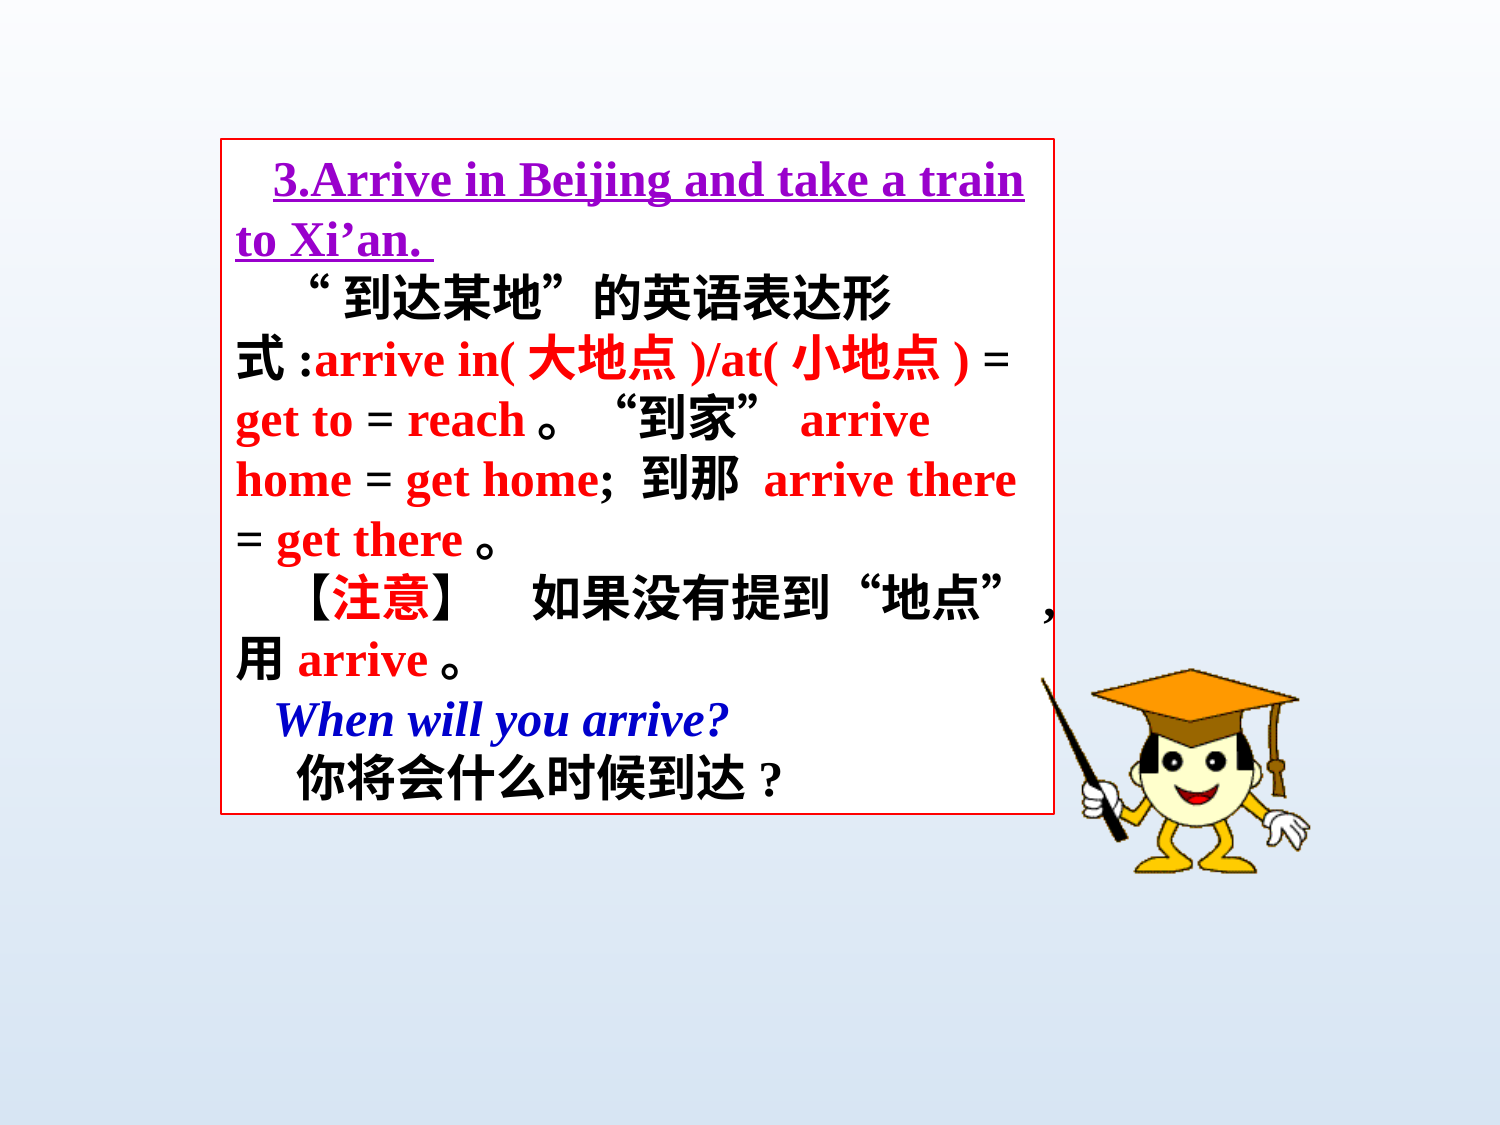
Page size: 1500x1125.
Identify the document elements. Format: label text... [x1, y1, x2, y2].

text_box 3.Arrive in Beijing and take a train to Xi’an. “到达某地”的英语表达形式:arrive in(大地点)/at(小地点) = get to = reach。“到家”arrive home = get home; 到那 arrive there = get there。 【注意】 如果没有提到“地点”,用arrive。 When will you arrive? 你将会什么时候到达? [220, 139, 1055, 814]
picture [1020, 653, 1334, 888]
